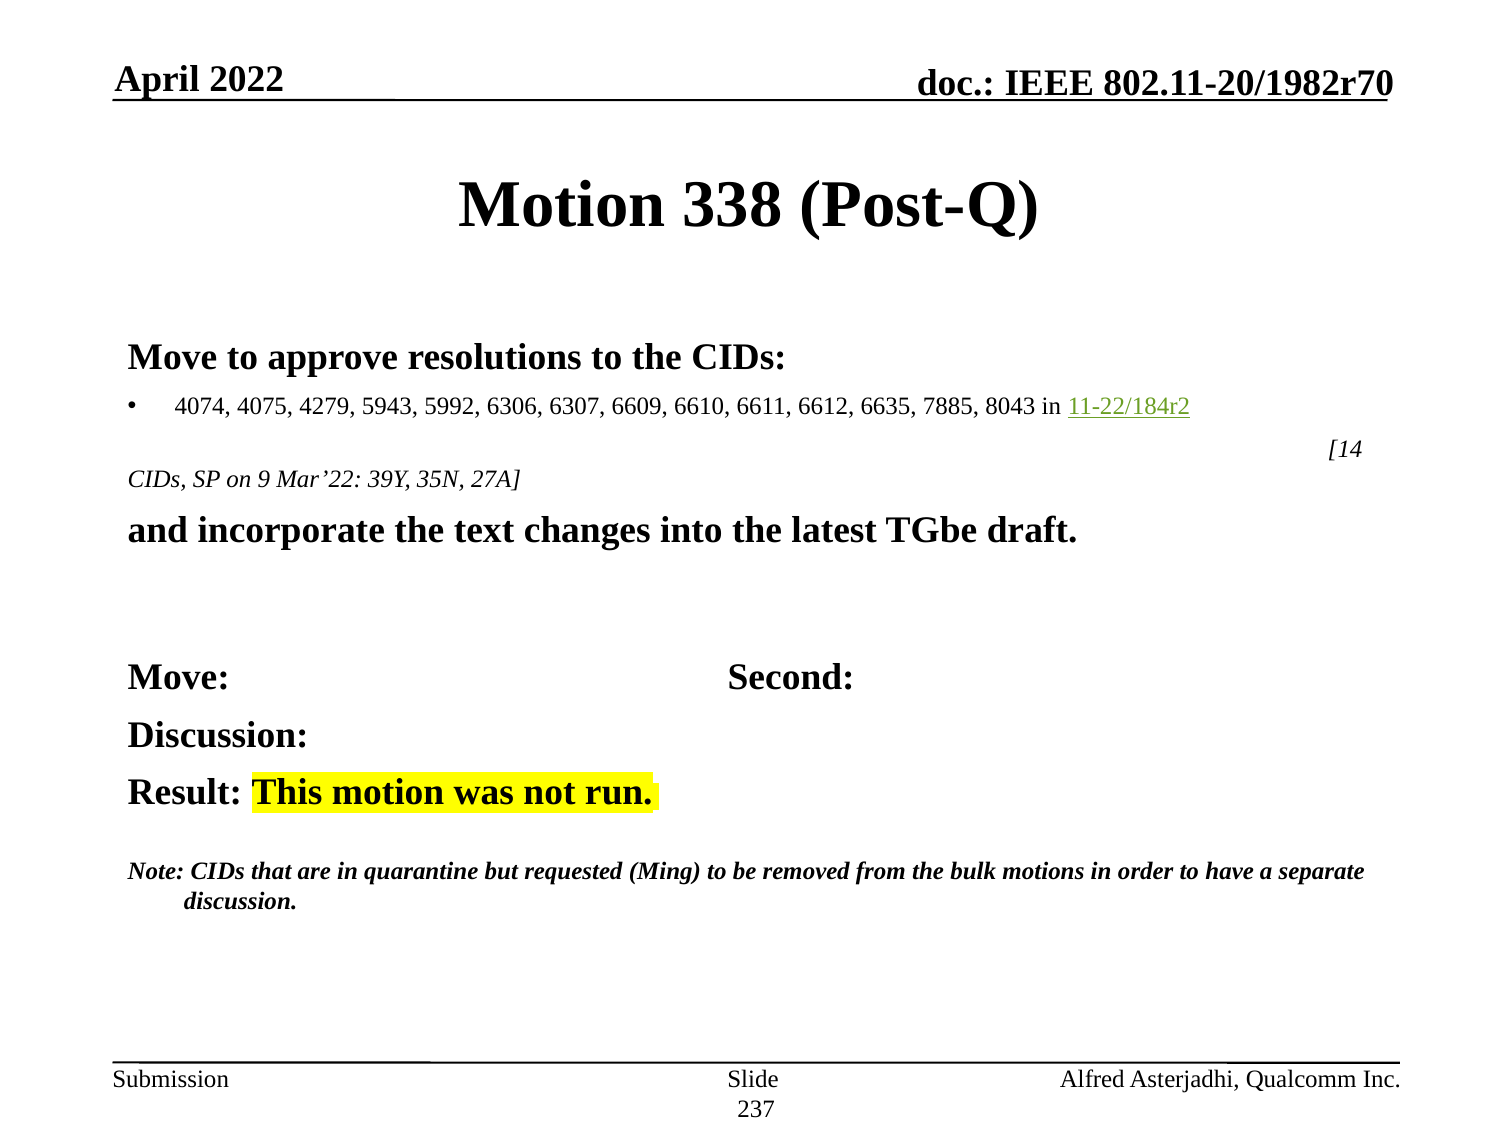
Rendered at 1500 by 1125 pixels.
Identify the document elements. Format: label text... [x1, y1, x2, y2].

title Motion 338 (Post-Q) [112, 112, 1388, 288]
list Move to approve resolutions to the CIDs: 4074, 4075, 4279, 5943, 5992, 6306, 6307, 6609, 6610, 6611, 6612, 6635, 7885, 8043 in 11-22/184r2 [14 CIDs, SP on 9 Mar’22: 39Y, 35N, 27A] and incorporate the text changes into the latest TGbe draft. Move: Second: Discussion: Result: This motion was not run. Note: CIDs that are in quarantine but requested (Ming) to be removed from the bulk motions in order to have a separate discussion. [112, 324, 1388, 1000]
slide_number Slide 237 [712, 1061, 800, 1123]
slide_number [114, 54, 423, 100]
footer Alfred Asterjadhi, Qualcomm Inc. [878, 1061, 1402, 1093]
